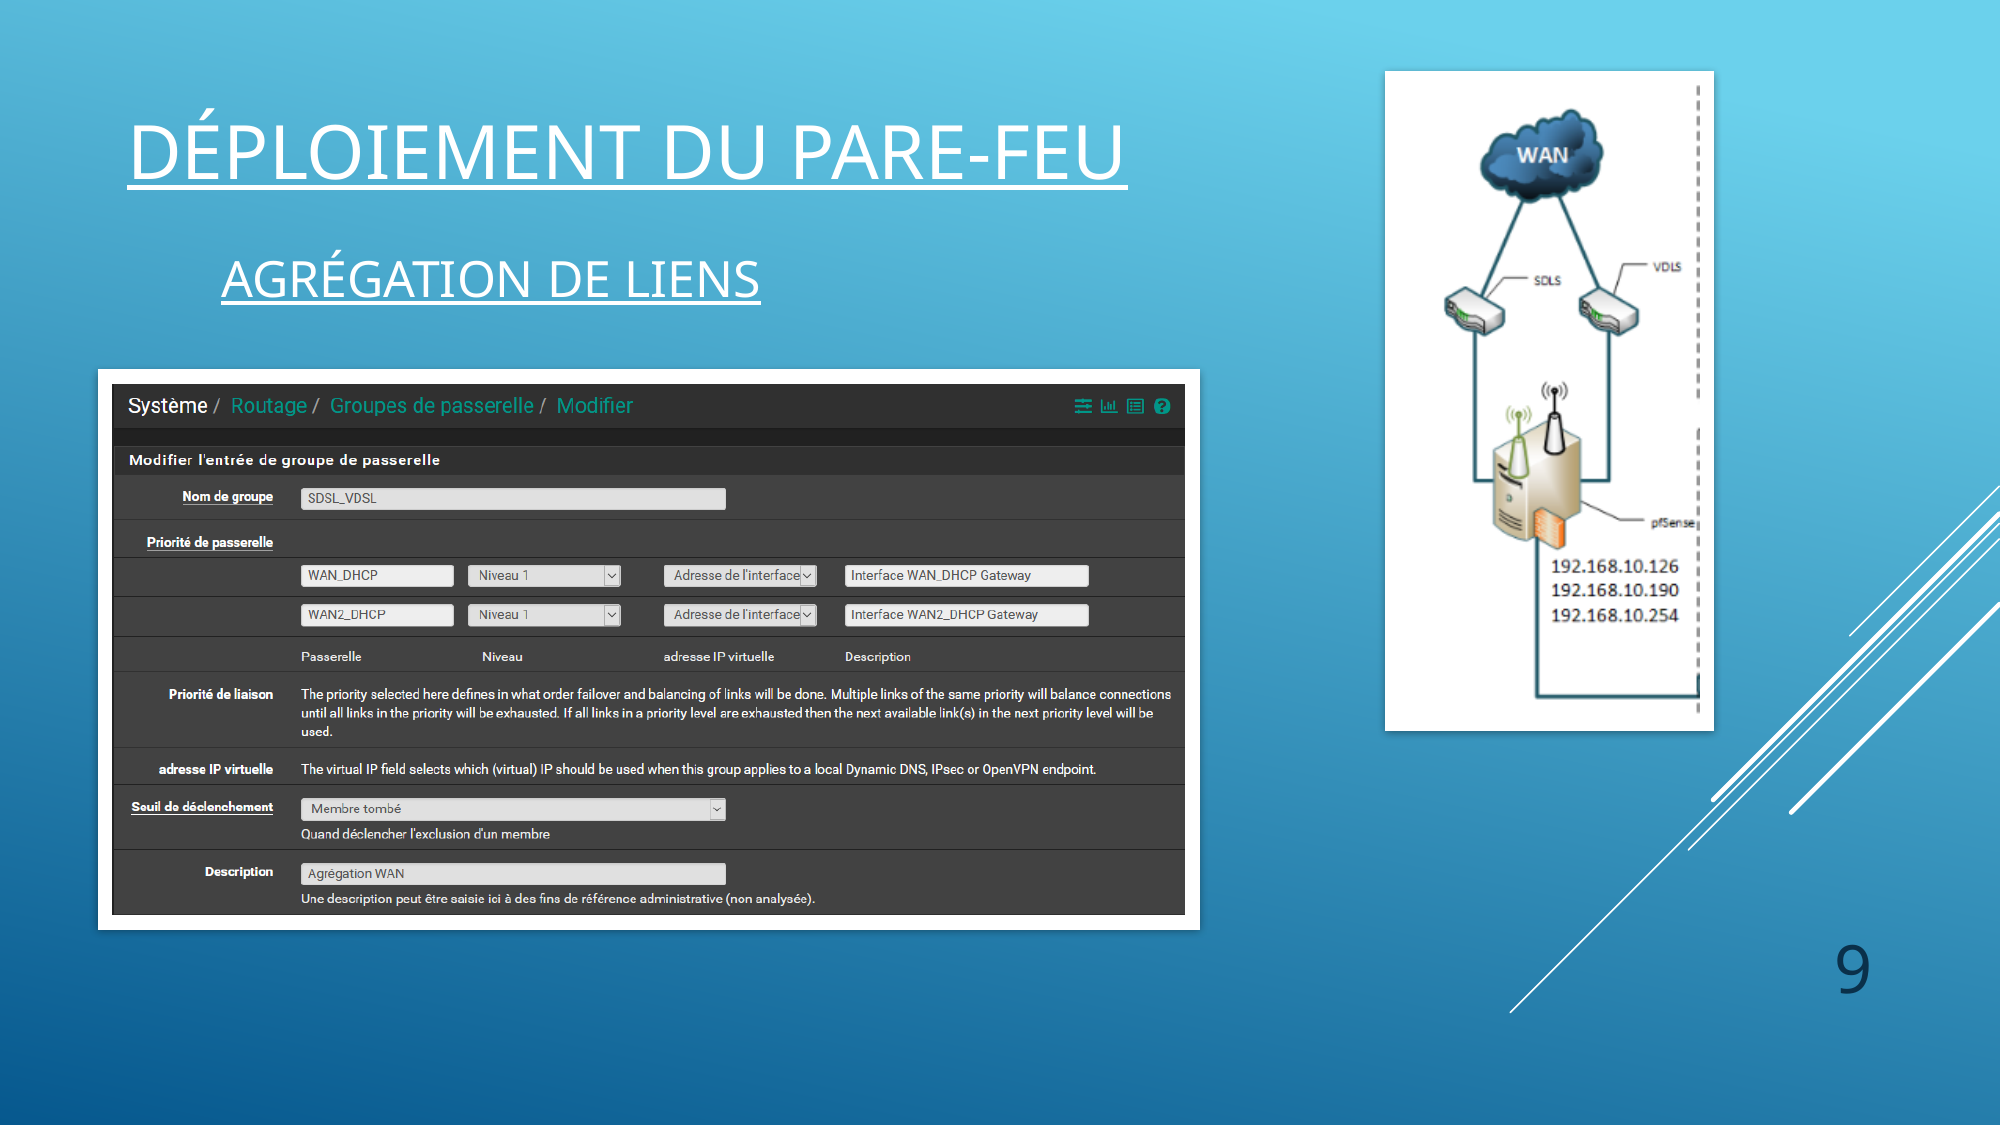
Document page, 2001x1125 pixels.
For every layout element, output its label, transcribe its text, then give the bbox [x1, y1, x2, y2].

picture [1399, 85, 1700, 717]
picture [111, 383, 1186, 916]
slide_number 9 [1700, 915, 1888, 1025]
title Déploiement Du pare-feu [112, 85, 1380, 214]
text_box Agrégation de liens [205, 213, 1380, 341]
